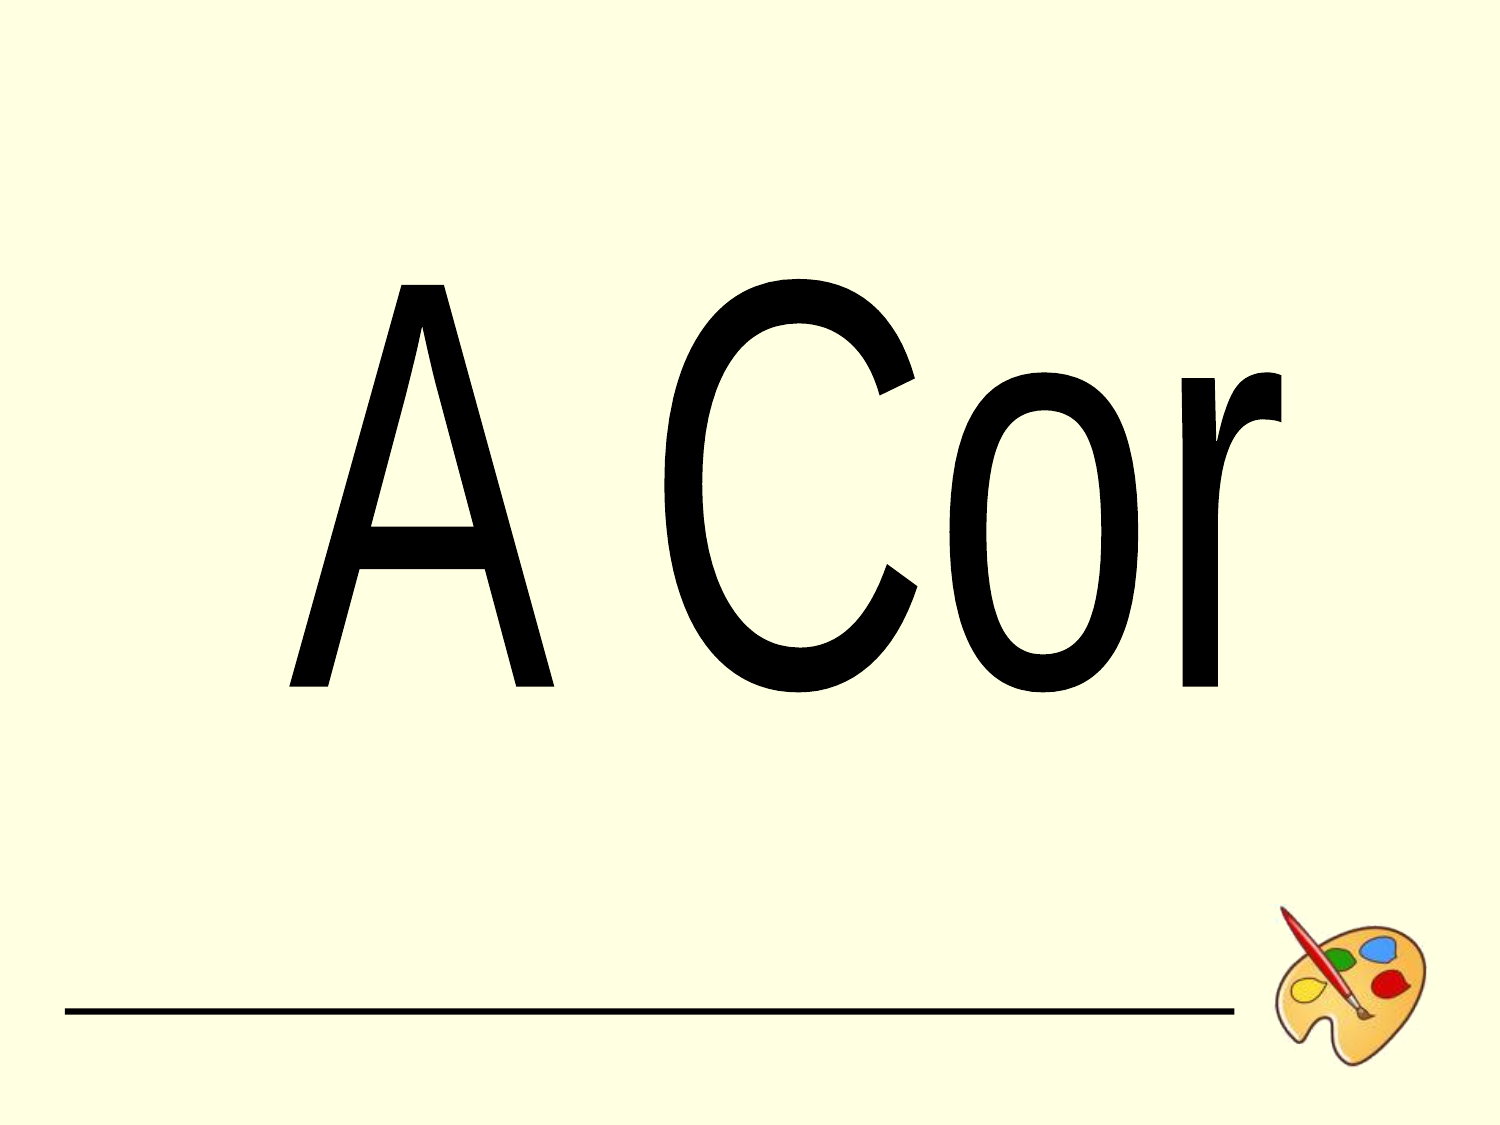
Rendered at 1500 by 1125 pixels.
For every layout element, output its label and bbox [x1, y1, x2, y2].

picture [1269, 904, 1433, 1068]
